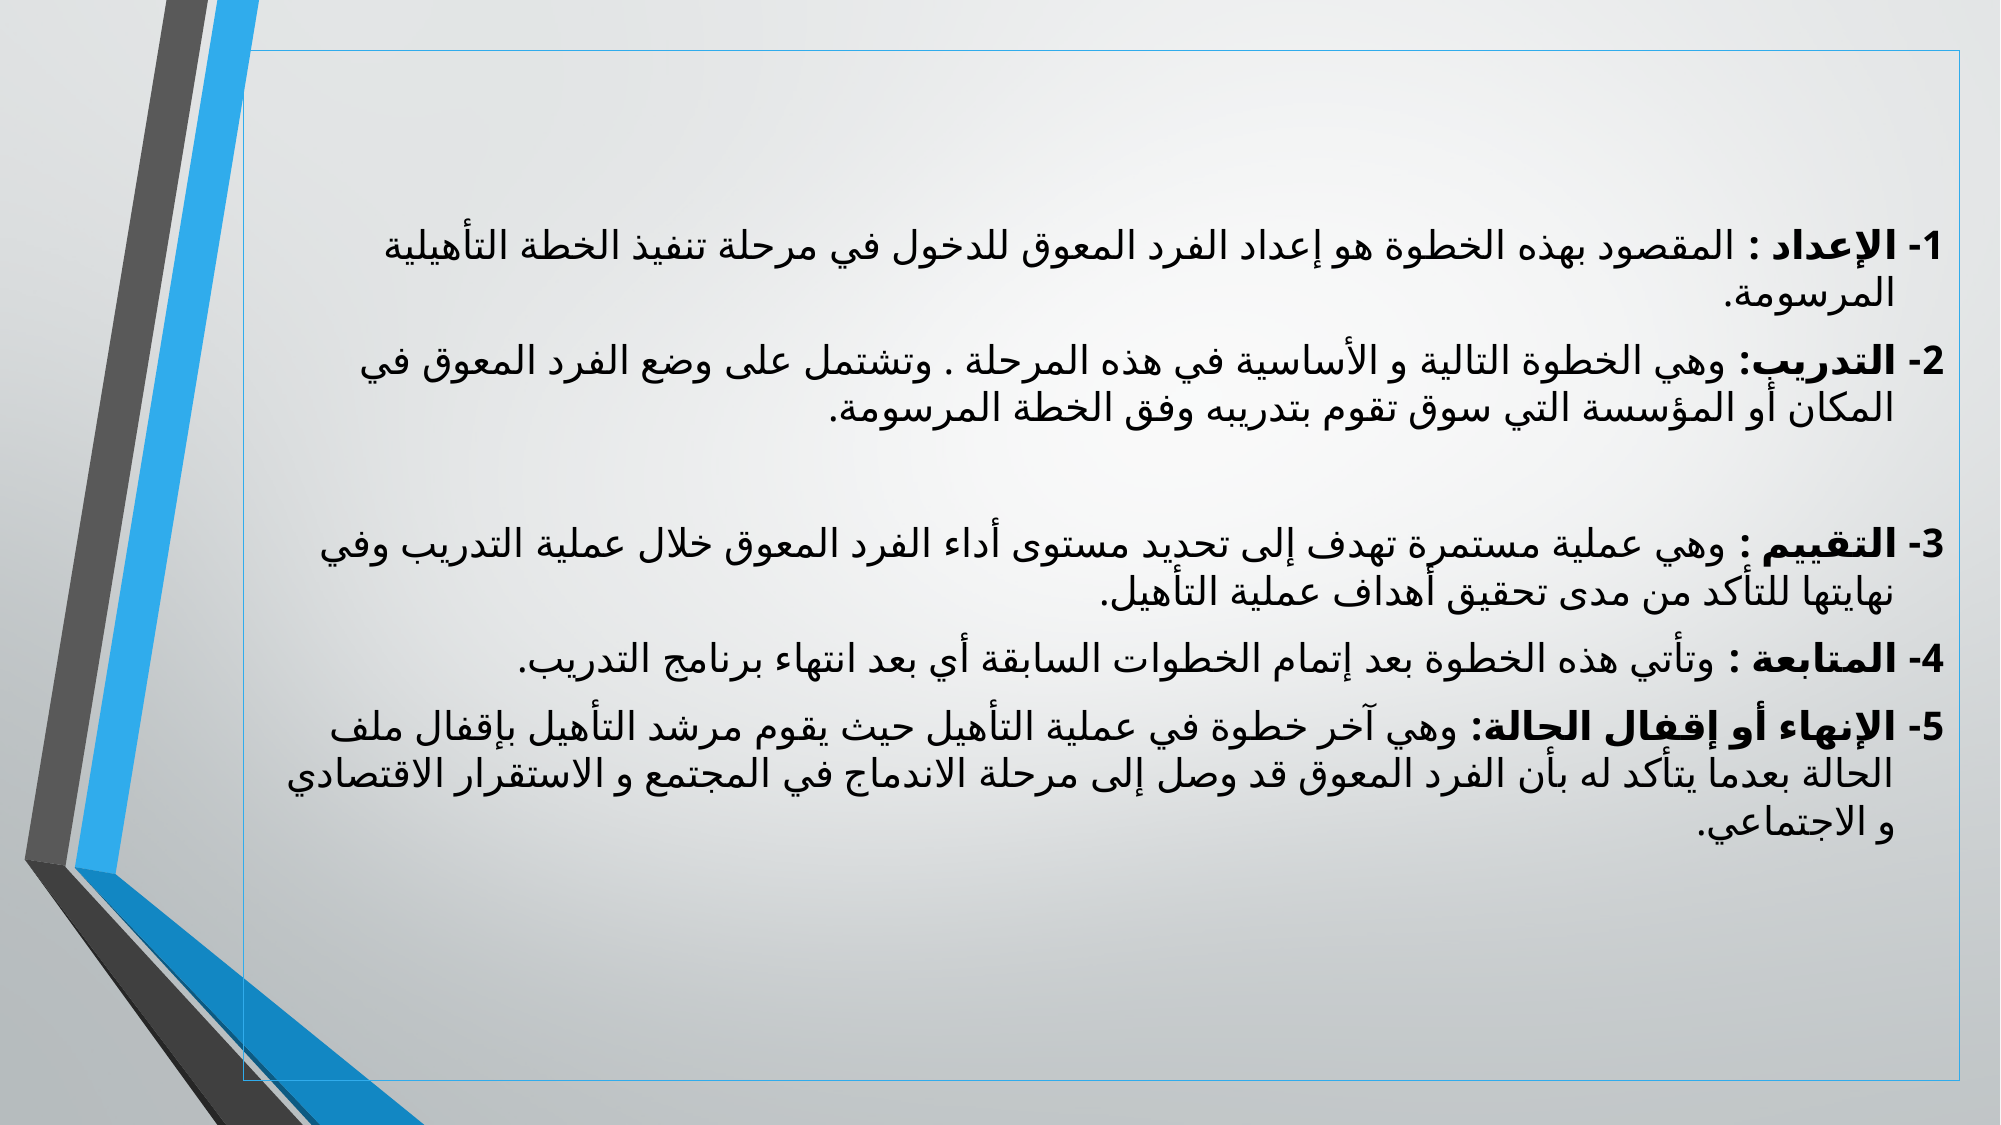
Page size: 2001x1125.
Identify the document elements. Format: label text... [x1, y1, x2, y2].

list 1- الإعداد : المقصود بهذه الخطوة هو إعداد الفرد المعوق للدخول في مرحلة تنفيذ الخطة التأهيلية المرسومة. 2- التدريب: وهي الخطوة التالية و الأساسية في هذه المرحلة . وتشتمل على وضع الفرد المعوق في المكان أو المؤسسة التي سوق تقوم بتدريبه وفق الخطة المرسومة. 3- التقييم : وهي عملية مستمرة تهدف إلى تحديد مستوى أداء الفرد المعوق خلال عملية التدريب وفي نهايتها للتأكد من مدى تحقيق أهداف عملية التأهيل. 4- المتابعة : وتأتي هذه الخطوة بعد إتمام الخطوات السابقة أي بعد انتهاء برنامج التدريب. 5- الإنهاء أو إقفال الحالة: وهي آخر خطوة في عملية التأهيل حيث يقوم مرشد التأهيل بإقفال ملف الحالة بعدما يتأكد له بأن الفرد المعوق قد وصل إلى مرحلة الاندماج في المجتمع و الاستقرار الاقتصادي و الاجتماعي. [243, 50, 1960, 1081]
